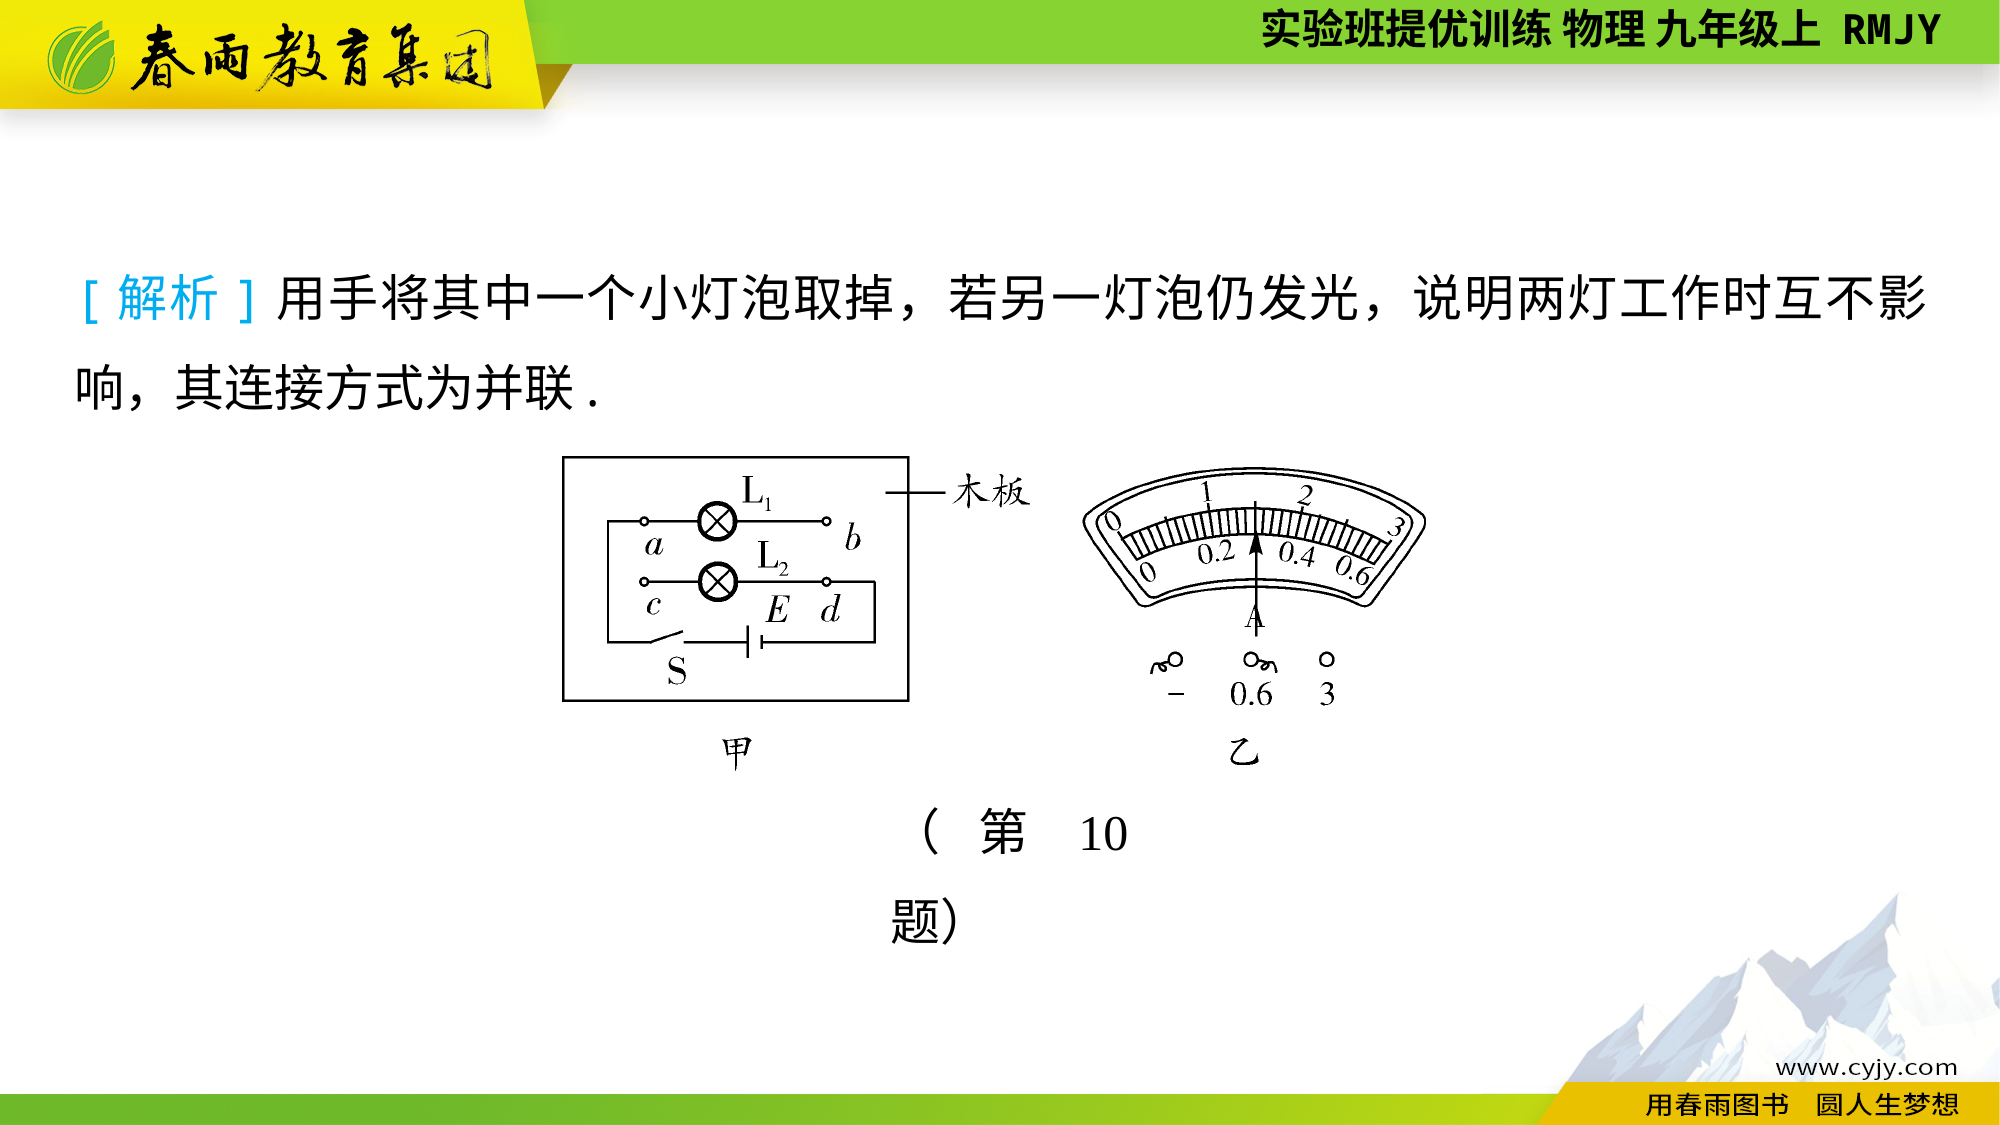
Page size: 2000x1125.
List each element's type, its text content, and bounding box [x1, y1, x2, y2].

text_box （第10题） [875, 780, 1156, 868]
list [解析]用手将其中一个小灯泡取掉，若另一灯泡仍发光，说明两灯工作时互不影响，其连接方式为并联. [59, 228, 1944, 426]
picture [0, 0, 2000, 1125]
